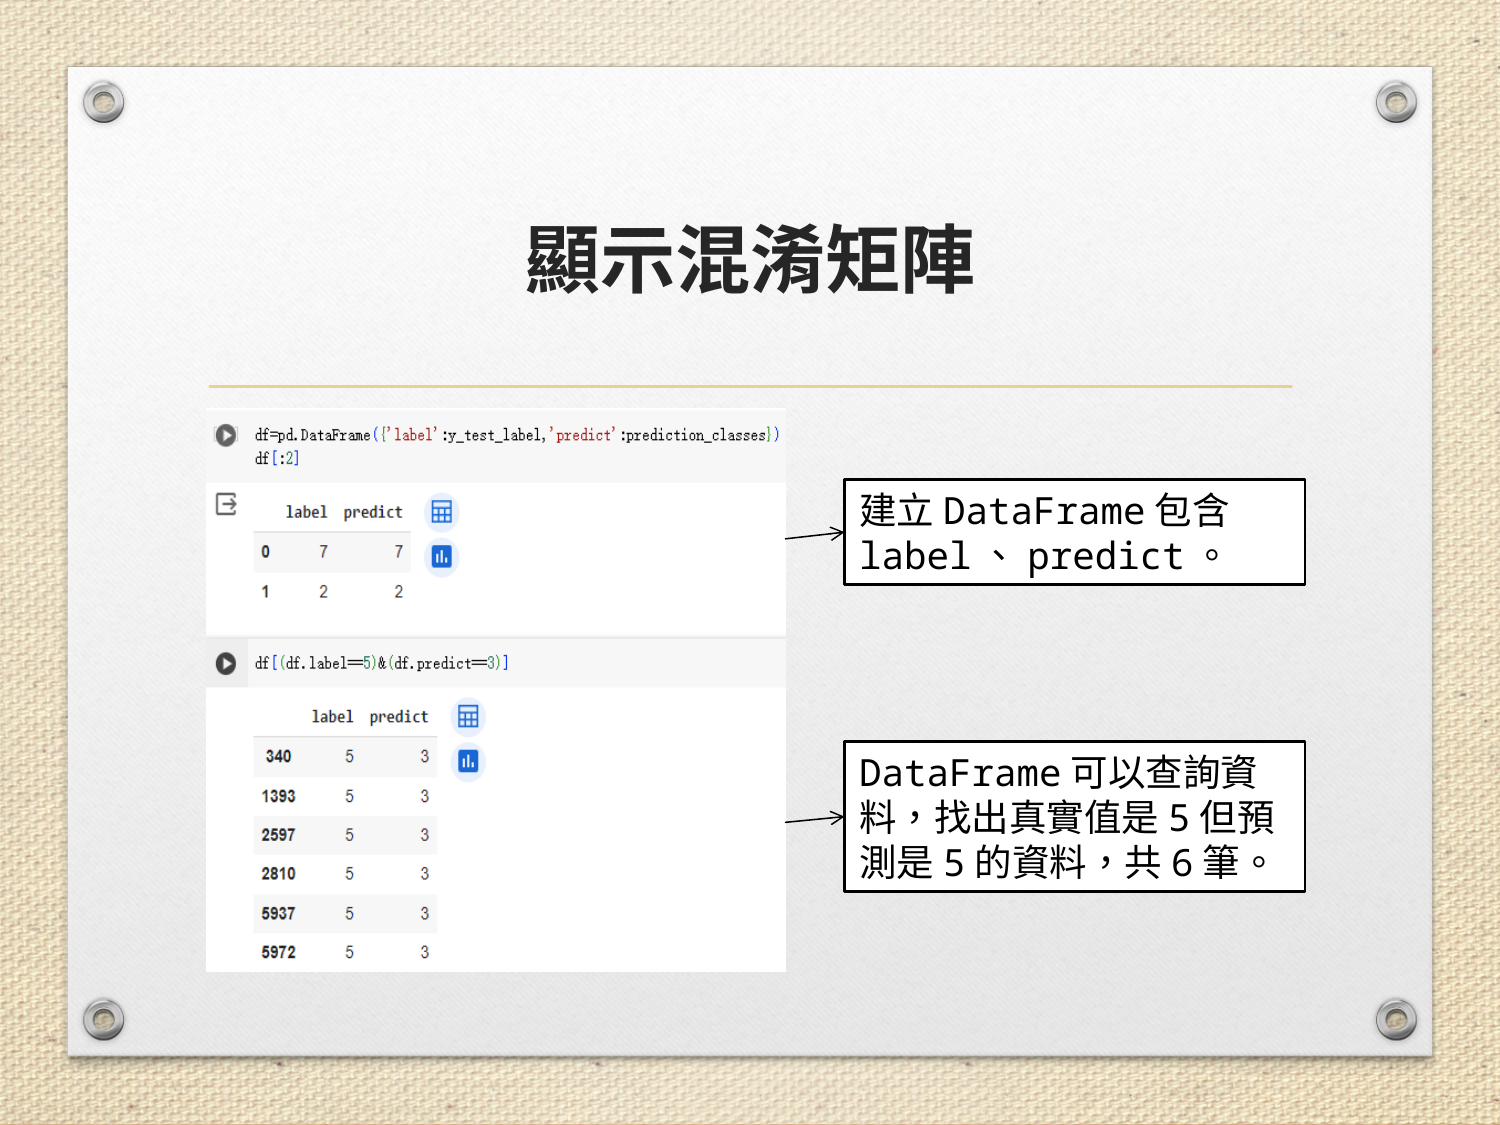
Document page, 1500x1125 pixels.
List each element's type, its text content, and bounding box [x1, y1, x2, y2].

text_box DataFrame可以查詢資料，找出真實值是5但預測是5的資料，共6筆。 [843, 740, 1306, 893]
list [193, 408, 1309, 974]
title 顯示混淆矩陣 [193, 150, 1309, 365]
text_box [785, 817, 845, 823]
picture [0, 0, 1500, 1125]
text_box 建立DataFrame包含label、predict。 [843, 478, 1306, 586]
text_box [785, 532, 845, 540]
